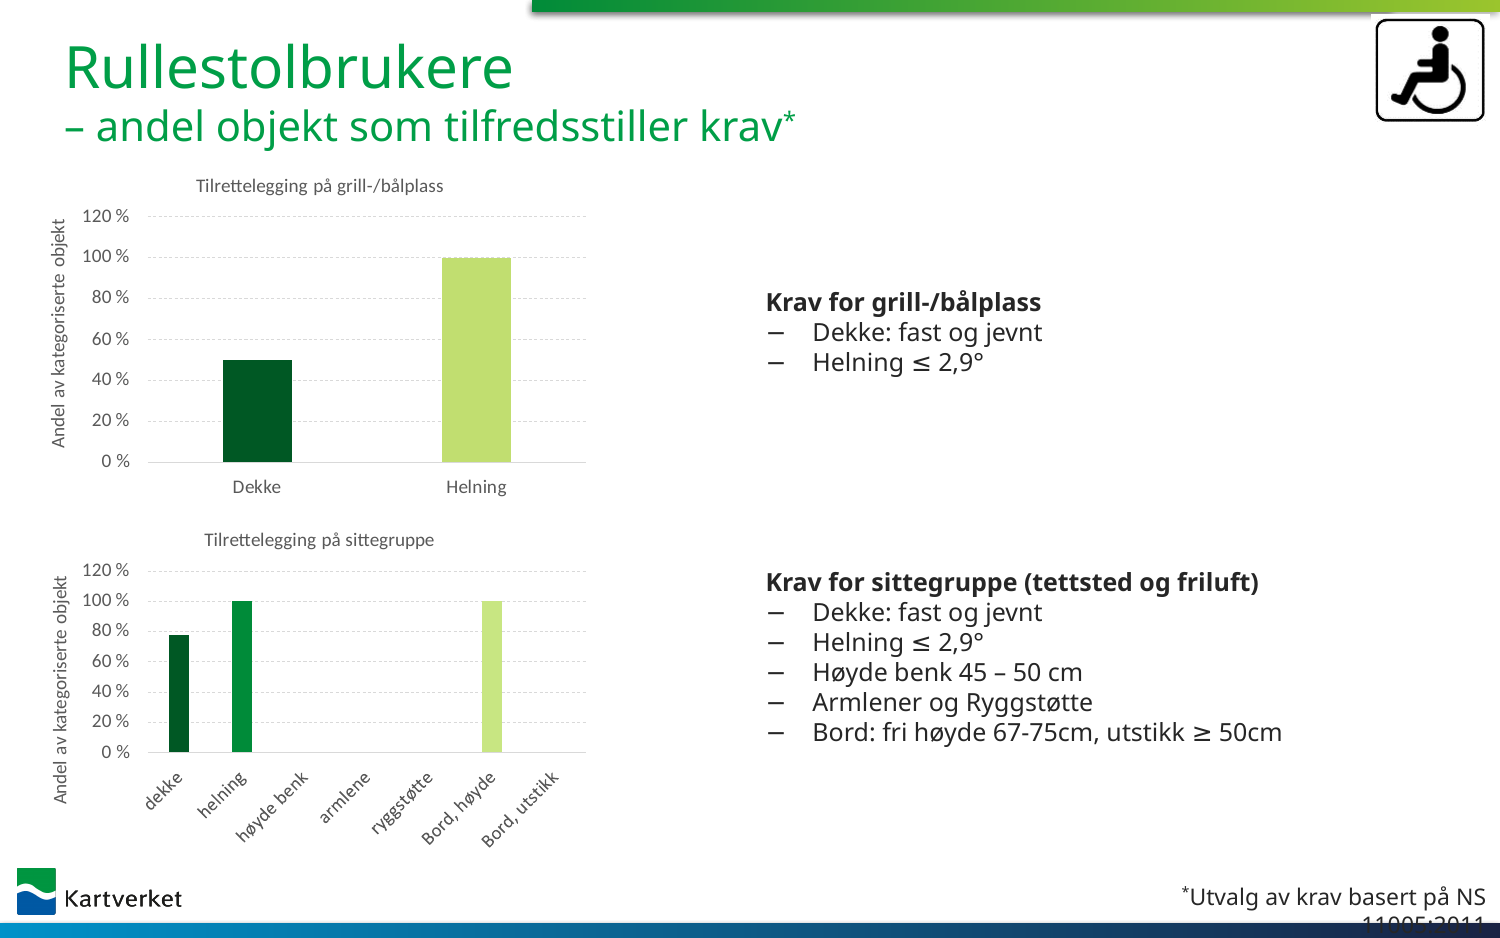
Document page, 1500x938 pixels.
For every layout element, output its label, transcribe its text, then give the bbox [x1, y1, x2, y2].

text_box Krav for grill-/bålplass Dekke: fast og jevnt Helning ≤ 2,9° [750, 279, 1452, 384]
picture [41, 166, 597, 505]
picture [41, 520, 597, 859]
text_box Krav for sittegruppe (tettsted og friluft) Dekke: fast og jevnt Helning ≤ 2,9° Høyde benk 45 – 50 cm Armlener og Ryggstøtte Bord: fri høyde 67-75cm, utstikk ≥ 50cm [750, 559, 1500, 754]
text_box Rullestolbrukere – andel objekt som tilfredsstiller krav* [49, 14, 1431, 158]
text_box *Utvalg av krav basert på NS 11005:2011 [1068, 873, 1500, 938]
picture [1371, 13, 1491, 127]
